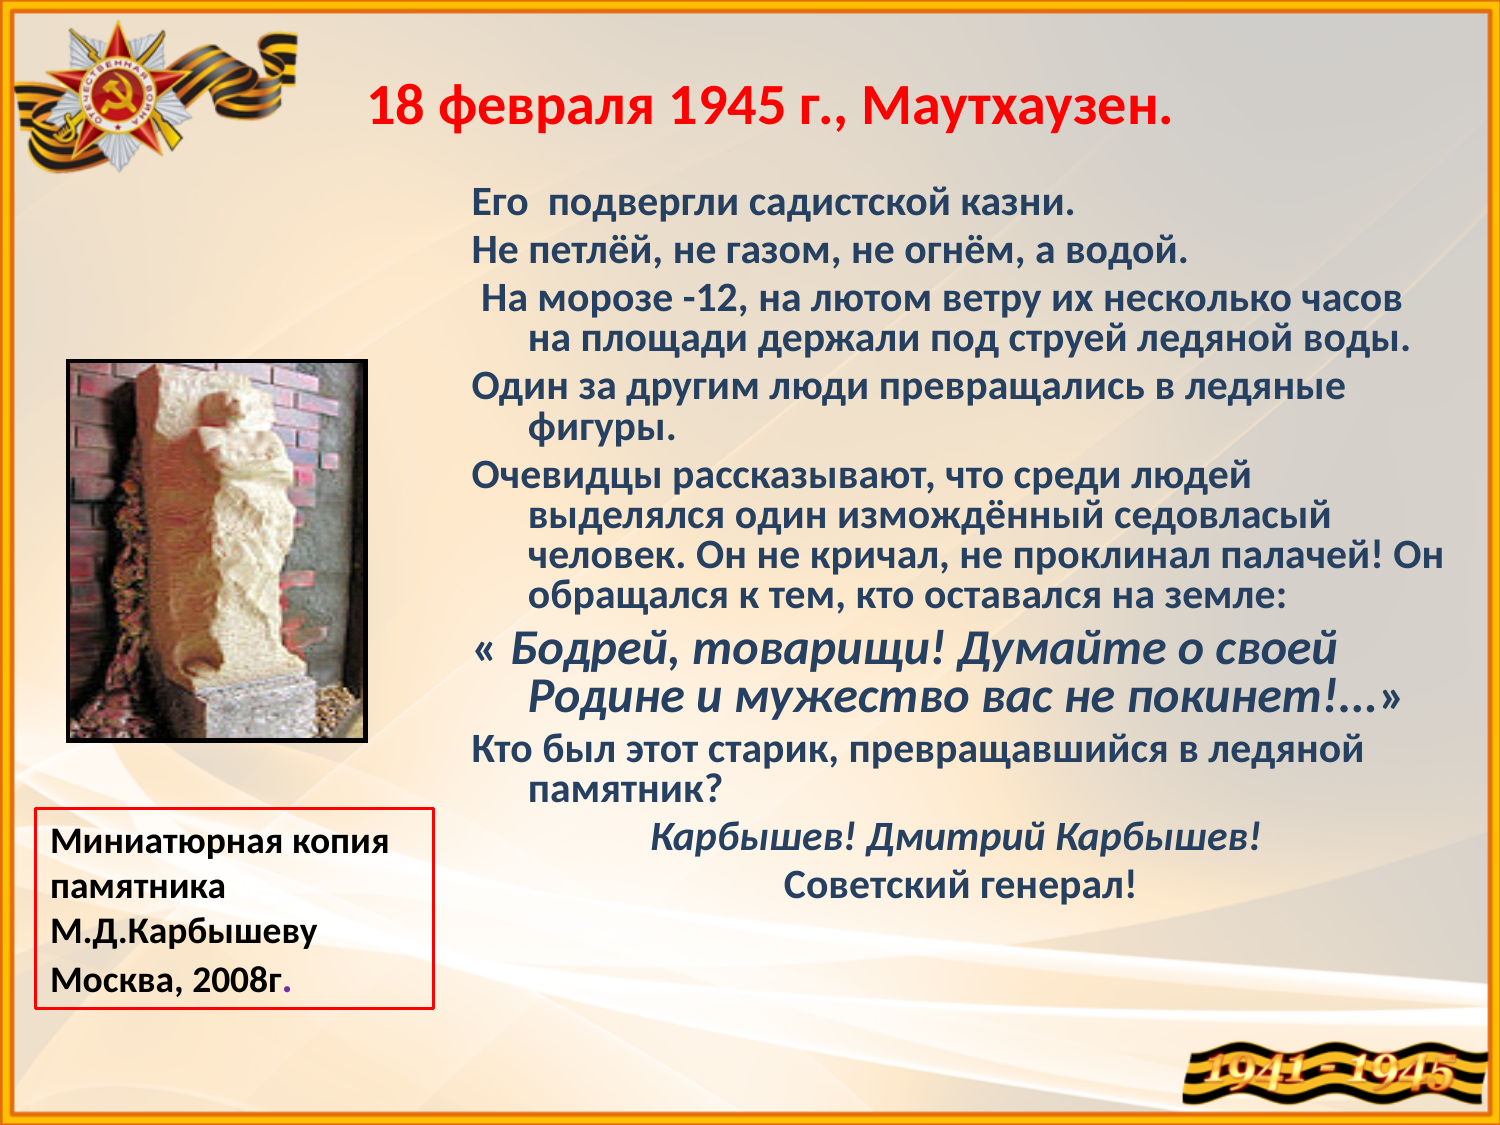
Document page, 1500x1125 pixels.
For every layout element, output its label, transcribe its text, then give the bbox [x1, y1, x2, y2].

picture [0, 0, 1500, 1125]
text_box Миниатюрная копия памятника М.Д.Карбышеву Москва, 2008г. [35, 808, 434, 1009]
text_box 18 февраля 1945 г., Маутхаузен. [351, 58, 1207, 214]
text_box Его подвергли садистской казни. Не петлёй, не газом, не огнём, а водой. На морозе -12, на лютом ветру их несколько часов на площади держали под струей ледяной воды. Один за другим люди превращались в ледяные фигуры. Очевидцы рассказывают, что среди людей выделялся один измождённый седовласый человек. Он не кричал, не проклинал палачей! Он обращался к тем, кто оставался на земле: « Бодрей, товарищи! Думайте о своей Родине и мужество вас не покинет!...» Кто был этот старик, превращавшийся в ледяной памятник? Карбышев! Дмитрий Карбышев! Советский генерал! [456, 175, 1465, 633]
